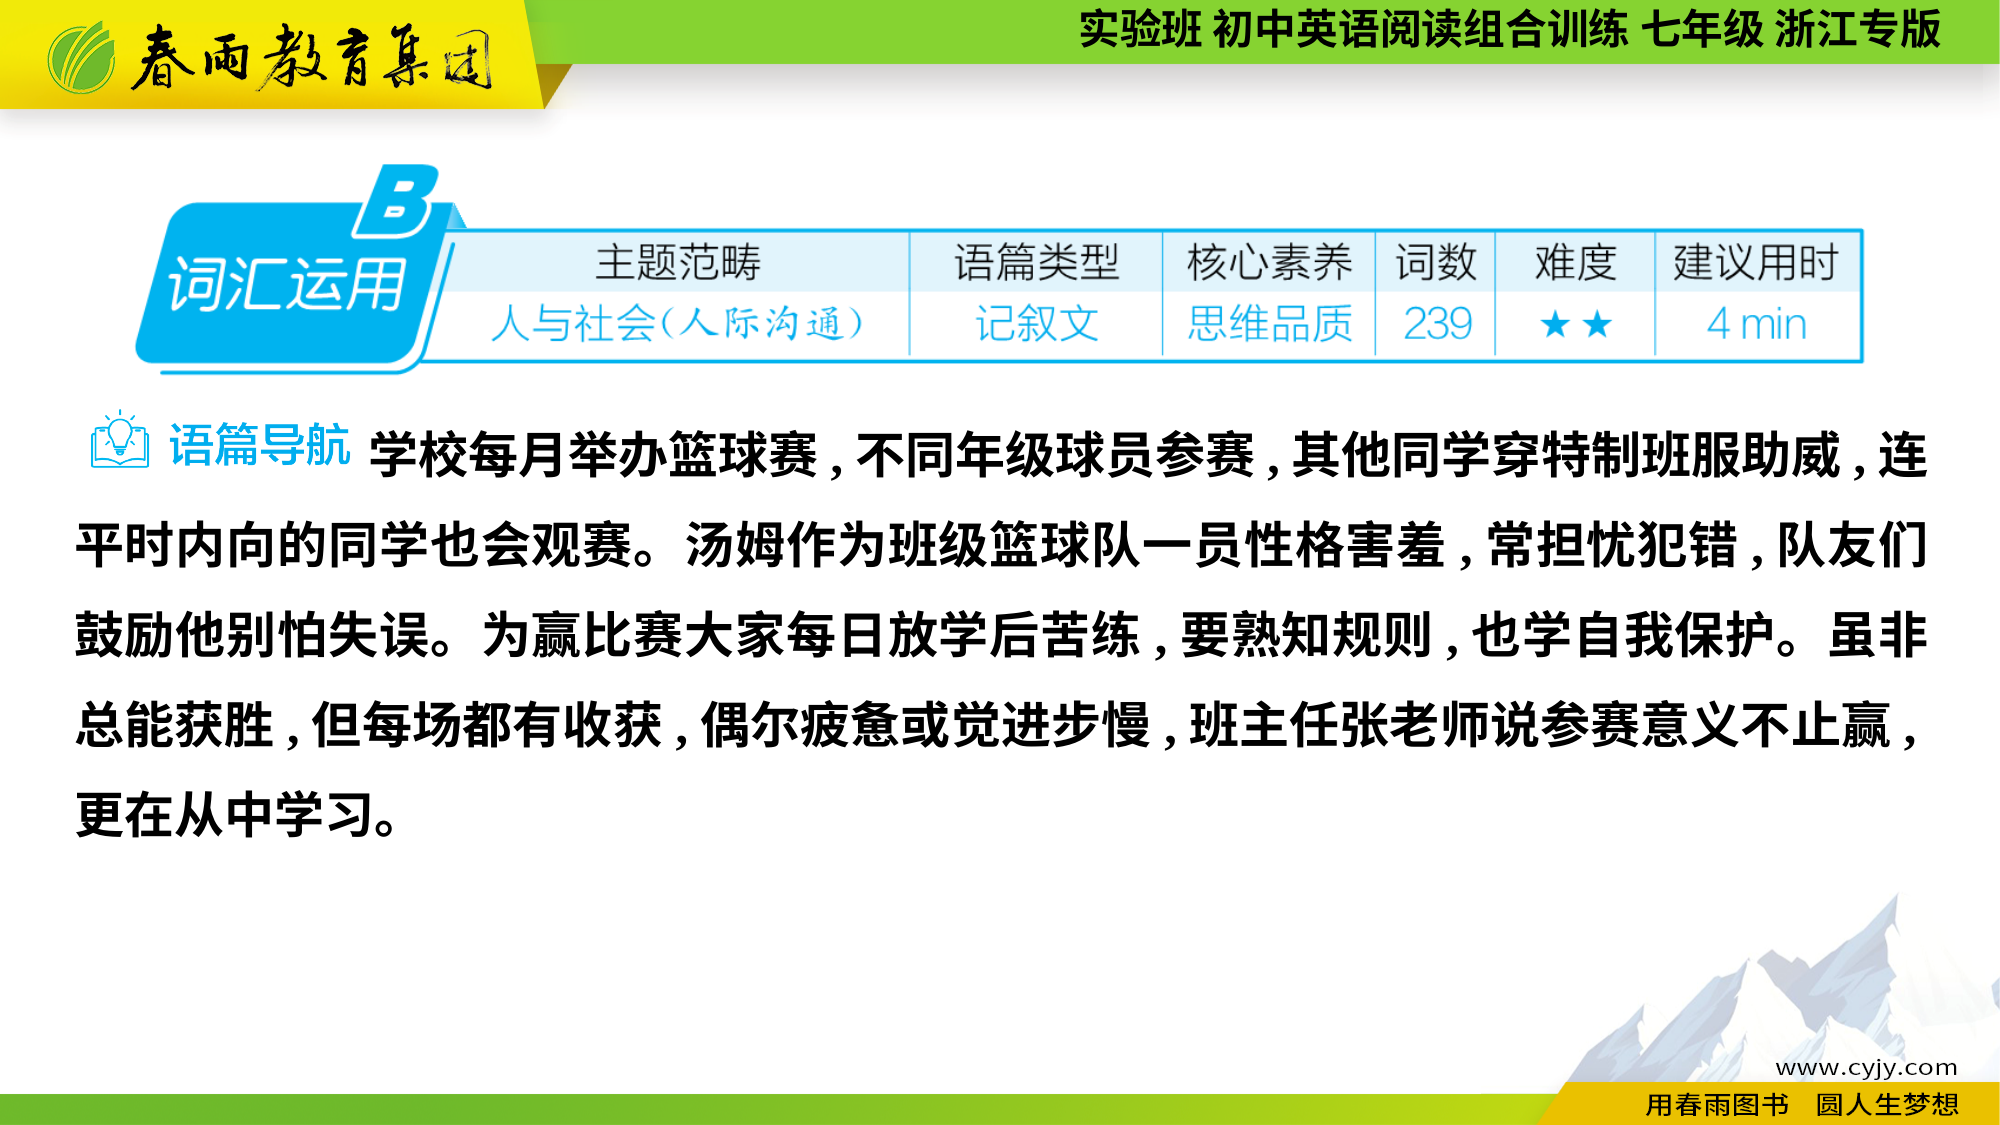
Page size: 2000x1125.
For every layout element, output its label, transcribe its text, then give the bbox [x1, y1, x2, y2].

picture [0, 0, 2000, 1125]
list 学校每月举办篮球赛,不同年级球员参赛,其他同学穿特制班服助威,连平时内向的同学也会观赛。汤姆作为班级篮球队一员性格害羞,常担忧犯错,队友们鼓励他别怕失误。为赢比赛大家每日放学后苦练,要熟知规则,也学自我保护。虽非总能获胜,但每场都有收获,偶尔疲惫或觉进步慢,班主任张老师说参赛意义不止赢,更在从中学习。 [59, 385, 1944, 844]
